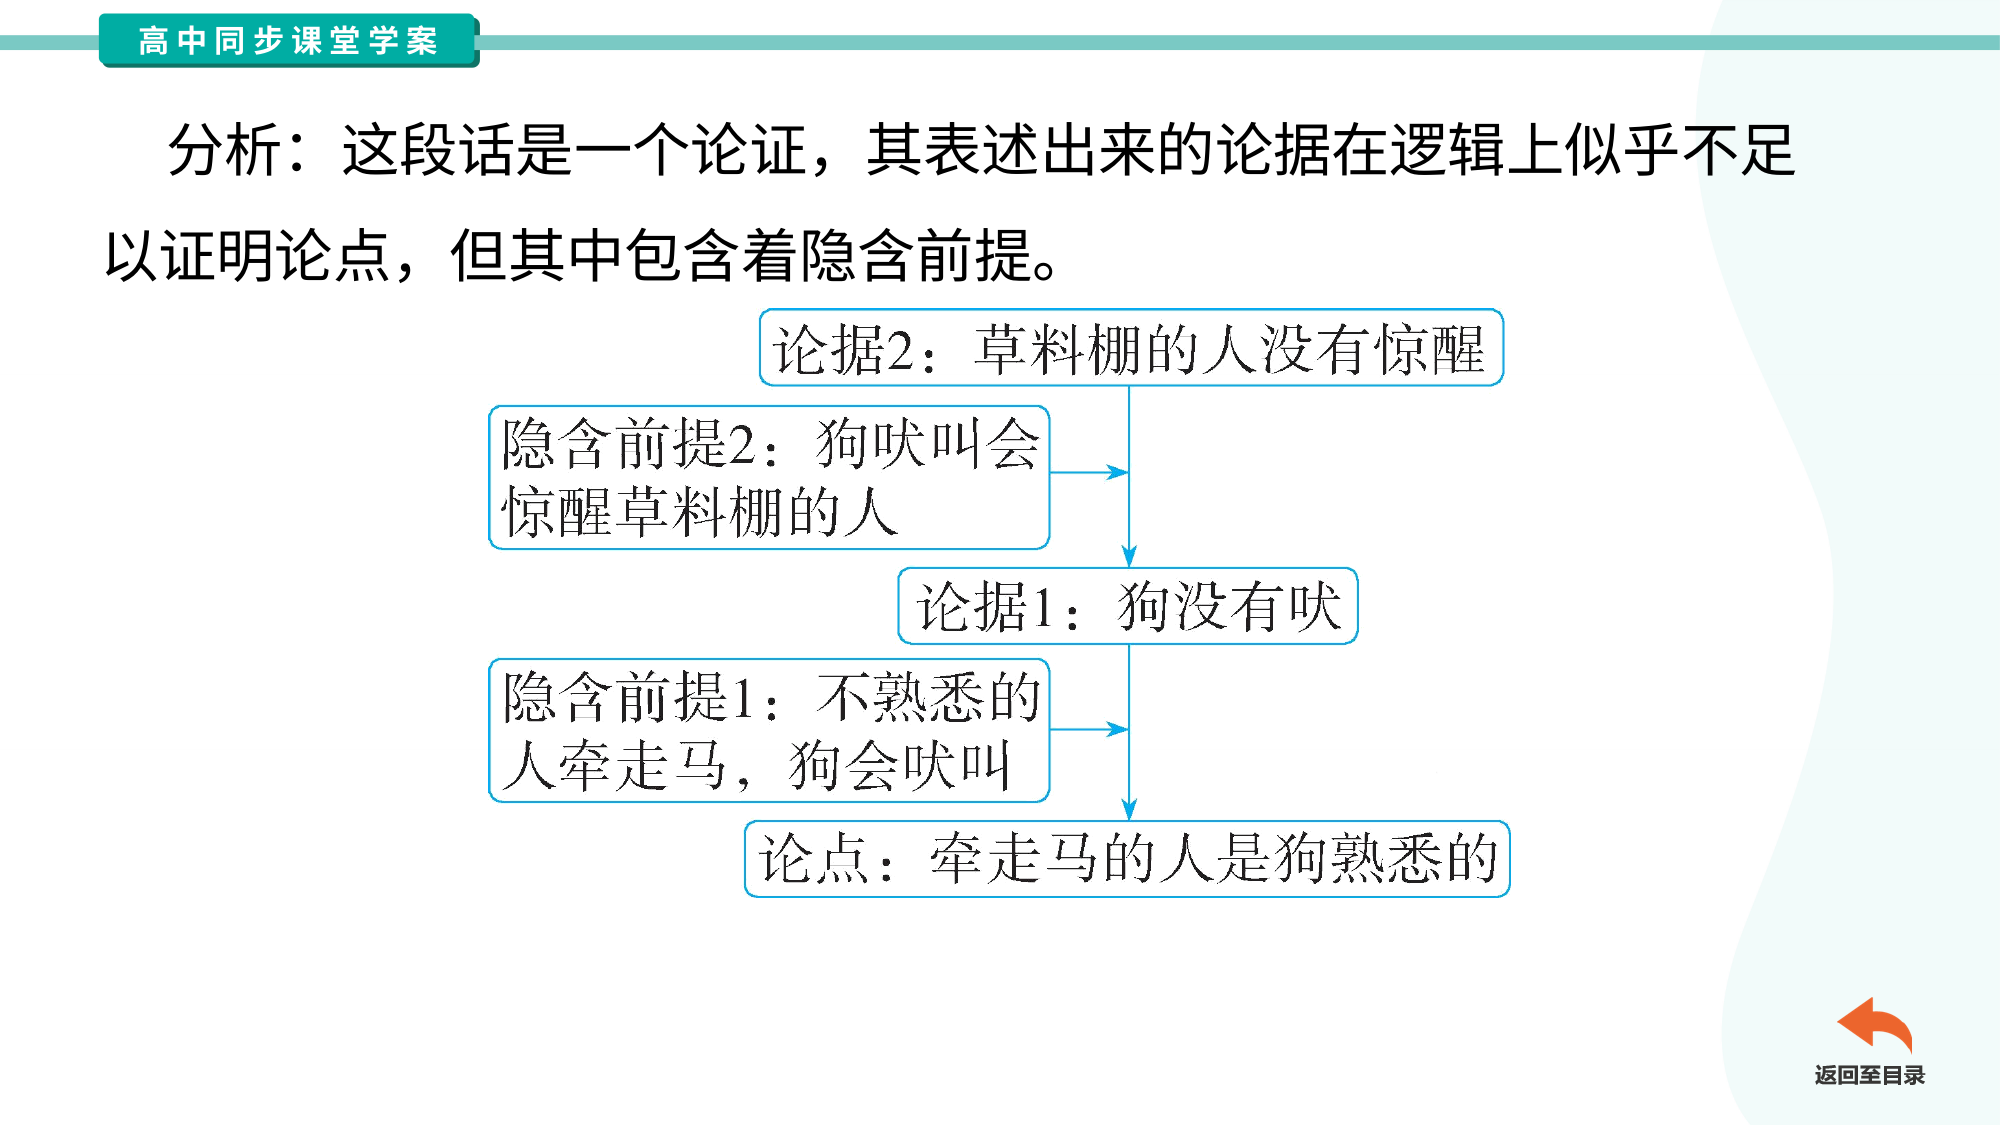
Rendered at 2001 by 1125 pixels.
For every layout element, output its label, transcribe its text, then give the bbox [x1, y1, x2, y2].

text_box 分析：这段话是一个论证，其表述出来的论据在逻辑上似乎不足 以证明论点，但其中包含着隐含前提。 [100, 76, 1899, 289]
picture [0, 0, 2000, 1125]
